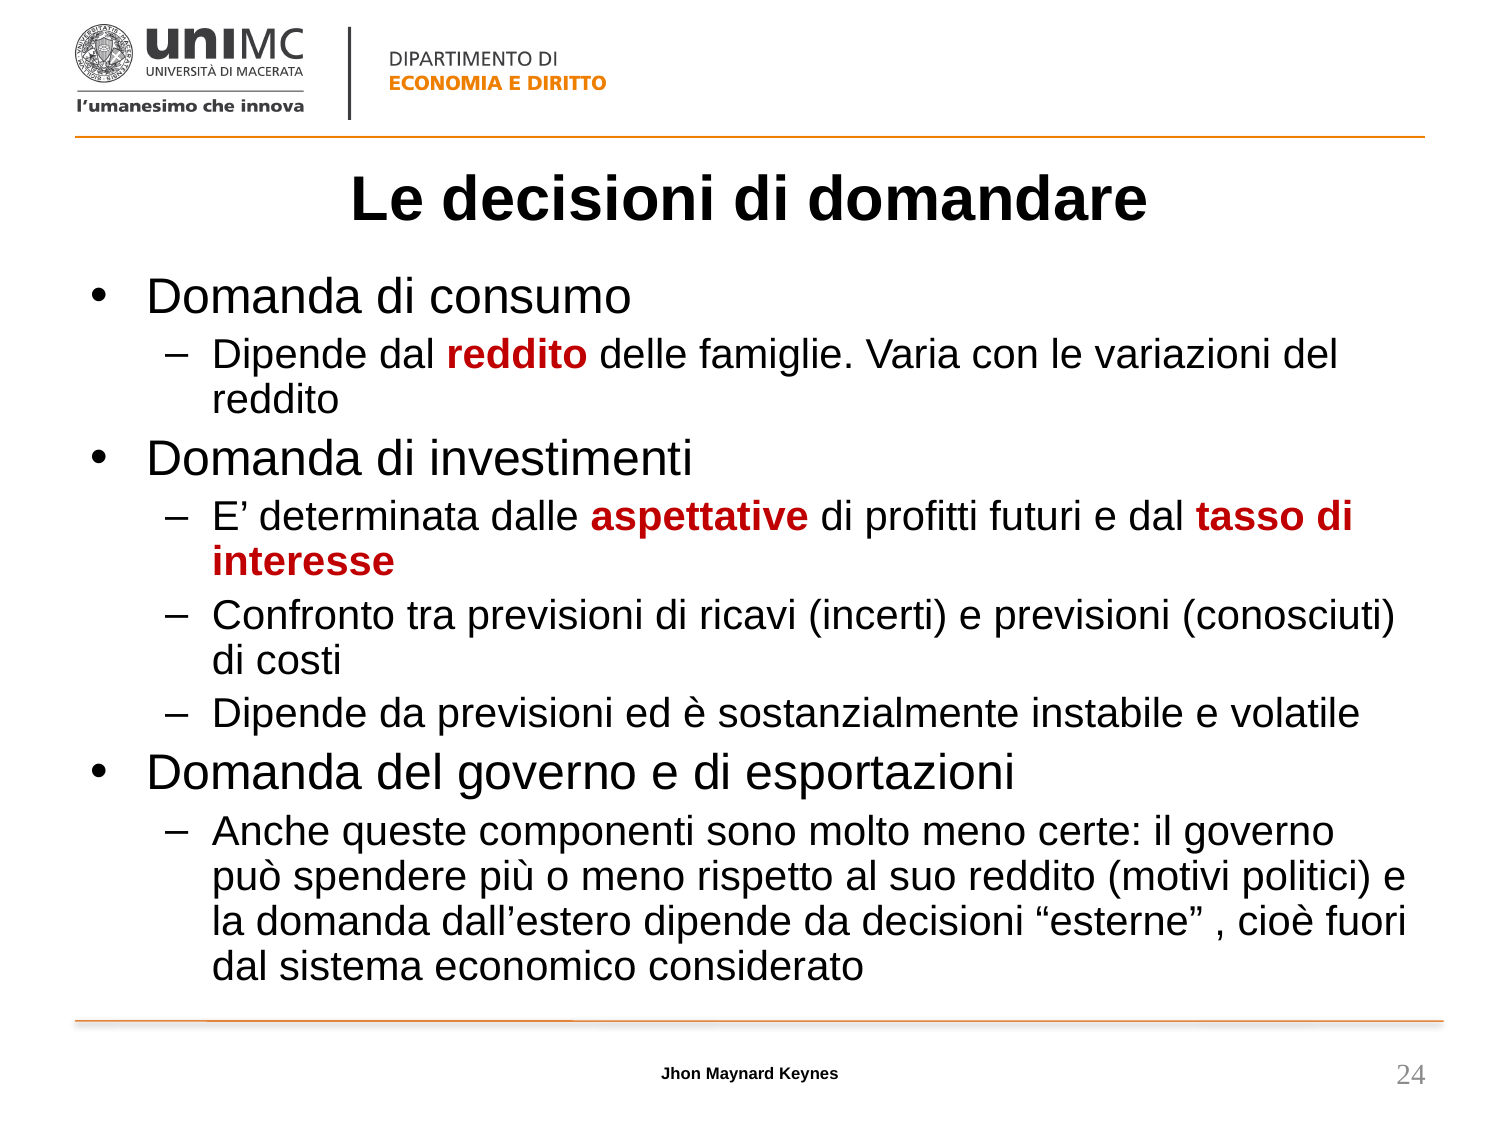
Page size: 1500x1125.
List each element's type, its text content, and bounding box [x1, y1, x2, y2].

title Le decisioni di domandare [75, 149, 1425, 241]
slide_number 24 [1091, 1042, 1442, 1103]
list Domanda di consumo Dipende dal reddito delle famiglie. Varia con le variazioni del reddito Domanda di investimenti E’ determinata dalle aspettative di profitti futuri e dal tasso di interesse Confronto tra previsioni di ricavi (incerti) e previsioni (conosciuti) di costi Dipende da previsioni ed è sostanzialmente instabile e volatile Domanda del governo e di esportazioni Anche queste componenti sono molto meno certe: il governo può spendere più o meno rispetto al suo reddito (motivi politici) e la domanda dall’estero dipende da decisioni “esterne” , cioè fuori dal sistema economico considerato [75, 262, 1425, 1005]
footer Jhon Maynard Keynes [512, 1042, 988, 1103]
picture [75, 24, 1425, 138]
